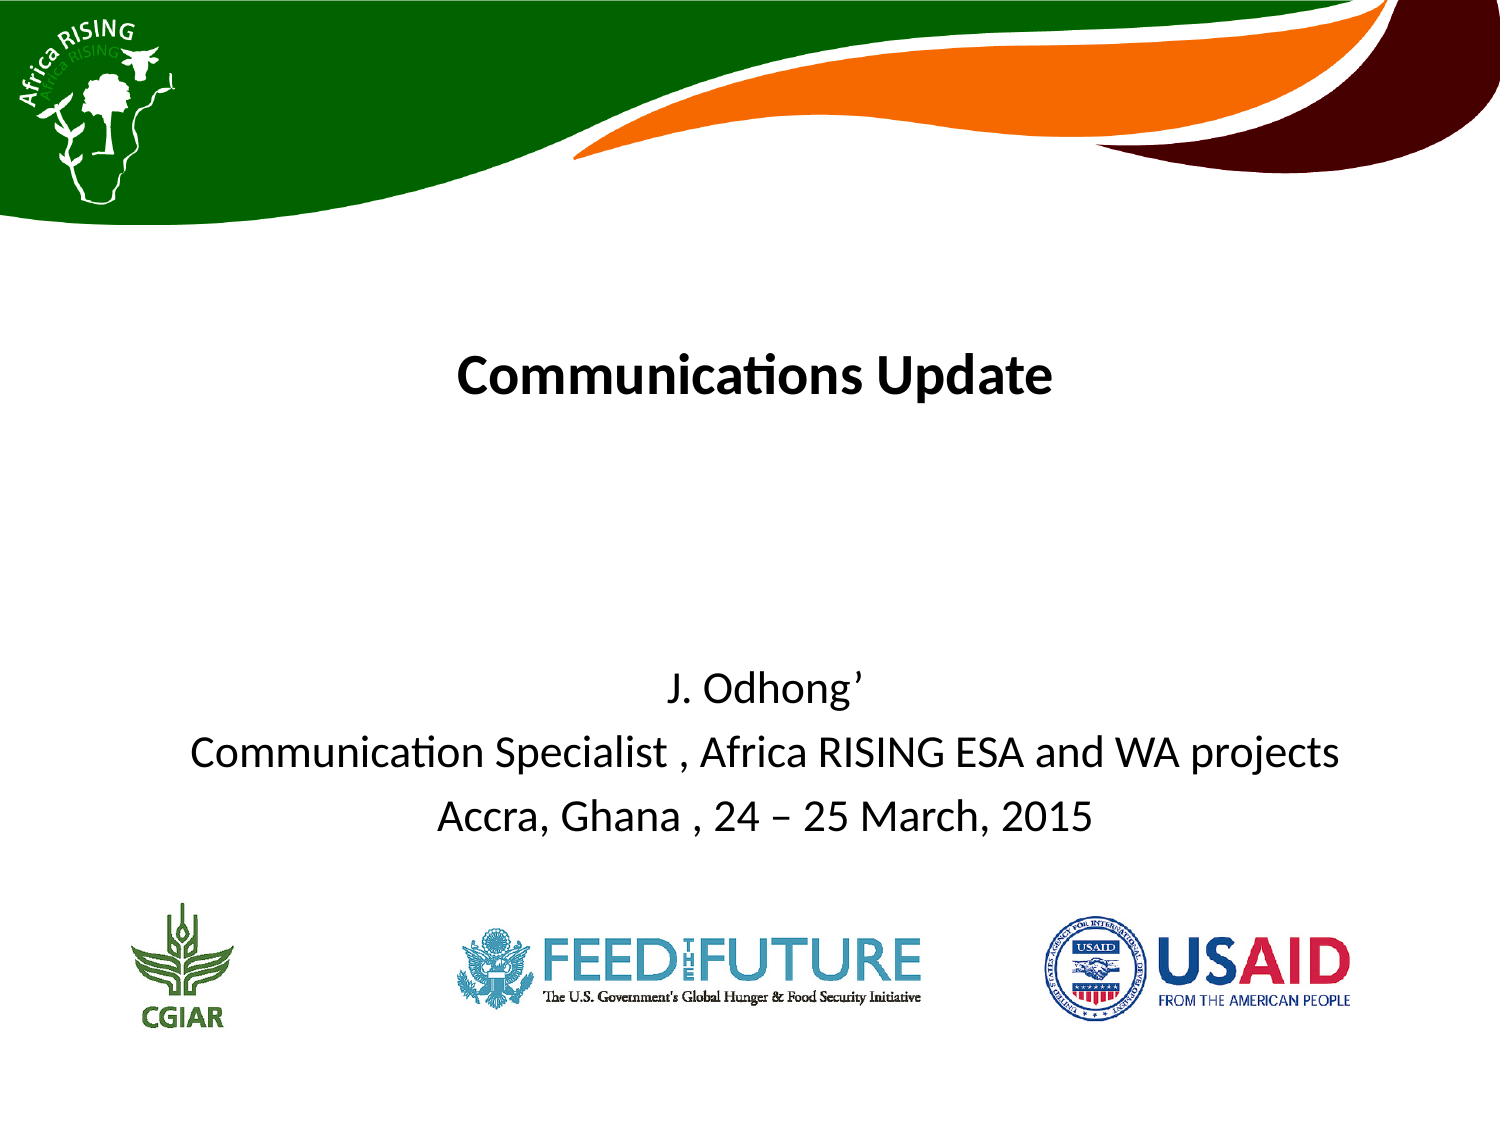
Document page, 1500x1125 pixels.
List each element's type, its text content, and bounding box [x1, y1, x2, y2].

title Communications Update [87, 262, 1438, 550]
text_box J. Odhong’ Communication Specialist , Africa RISING ESA and WA projects Accra, Ghana , 24 – 25 March, 2015 [112, 649, 1400, 813]
picture [0, 0, 1500, 226]
picture [112, 899, 1351, 1038]
